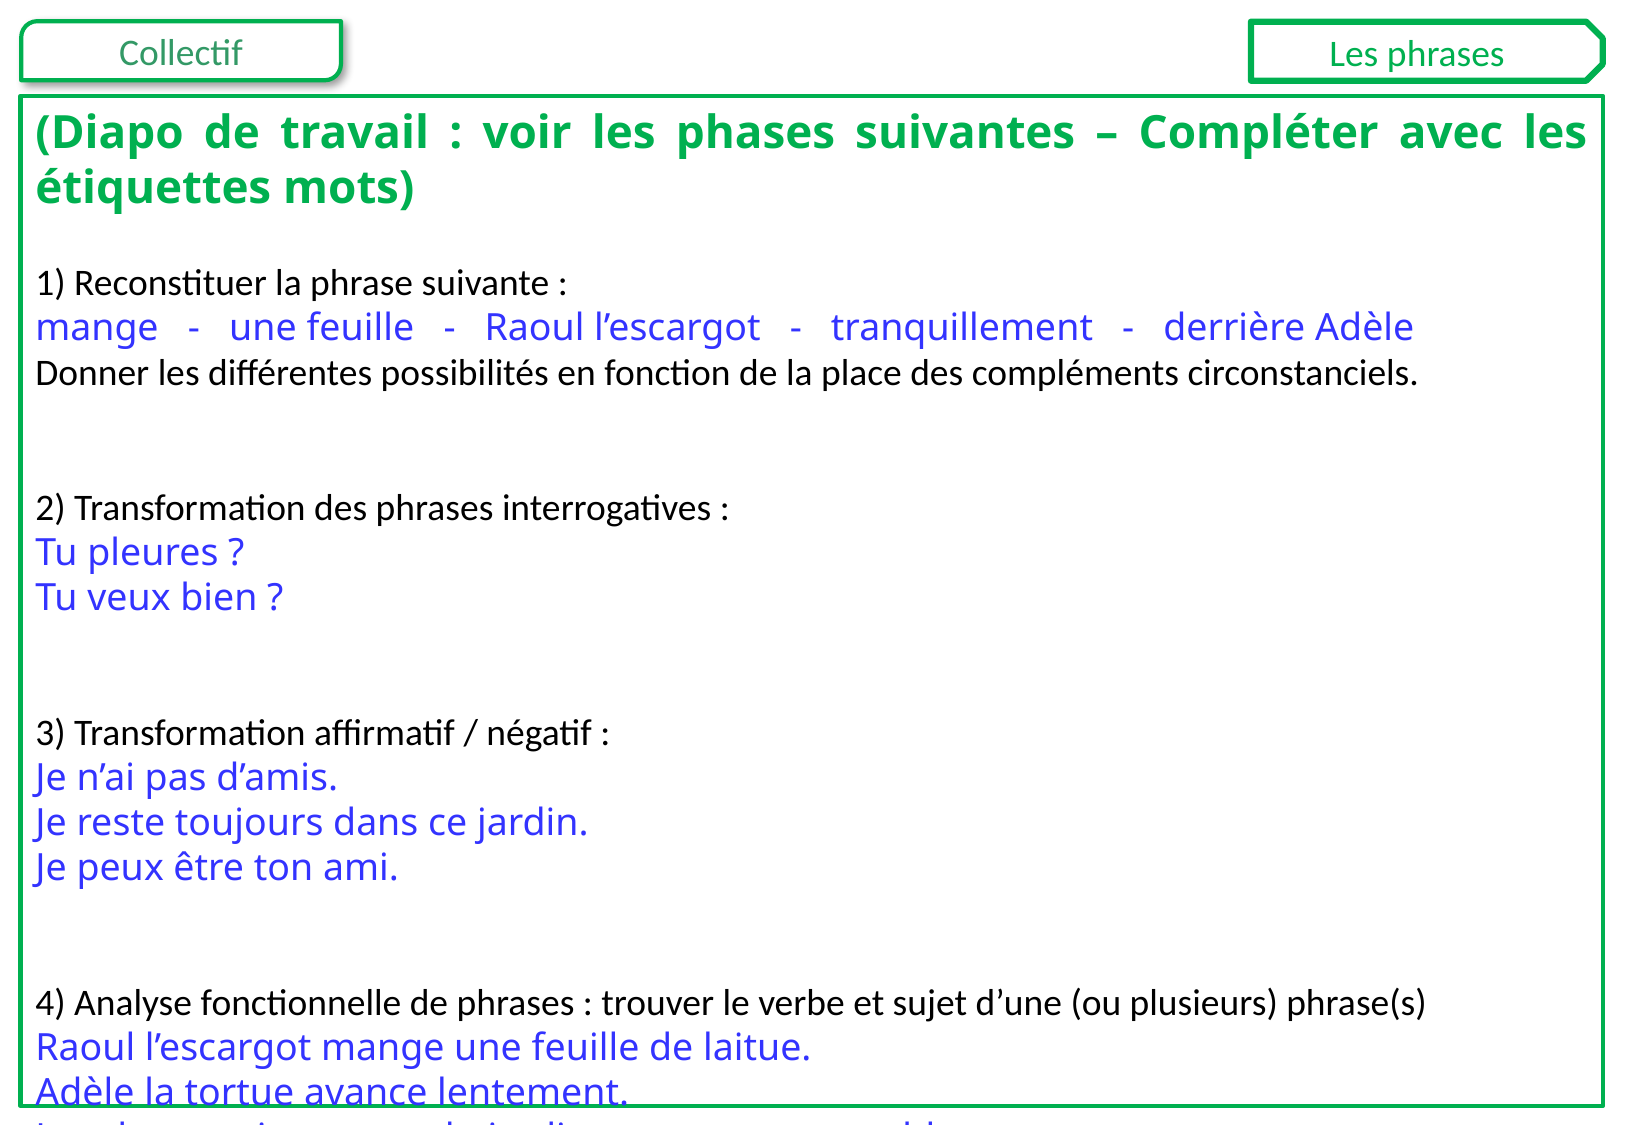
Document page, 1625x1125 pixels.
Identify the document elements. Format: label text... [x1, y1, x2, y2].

list (Diapo de travail : voir les phases suivantes – Compléter avec les étiquettes mots) 1) Reconstituer la phrase suivante : mange - une feuille - Raoul l’escargot - tranquillement - derrière Adèle Donner les différentes possibilités en fonction de la place des compléments circonstanciels. 2) Transformation des phrases interrogatives : Tu pleures ? Tu veux bien ? 3) Transformation affirmatif / négatif : Je n’ai pas d’amis. Je reste toujours dans ce jardin. Je peux être ton ami. 4) Analyse fonctionnelle de phrases : trouver le verbe et sujet d’une (ou plusieurs) phrase(s) Raoul l’escargot mange une feuille de laitue. Adèle la tortue avance lentement. Les deux amis sortent du jardin et partent ensemble. [18, 94, 1605, 1108]
list Les phrases [1250, 21, 1584, 81]
